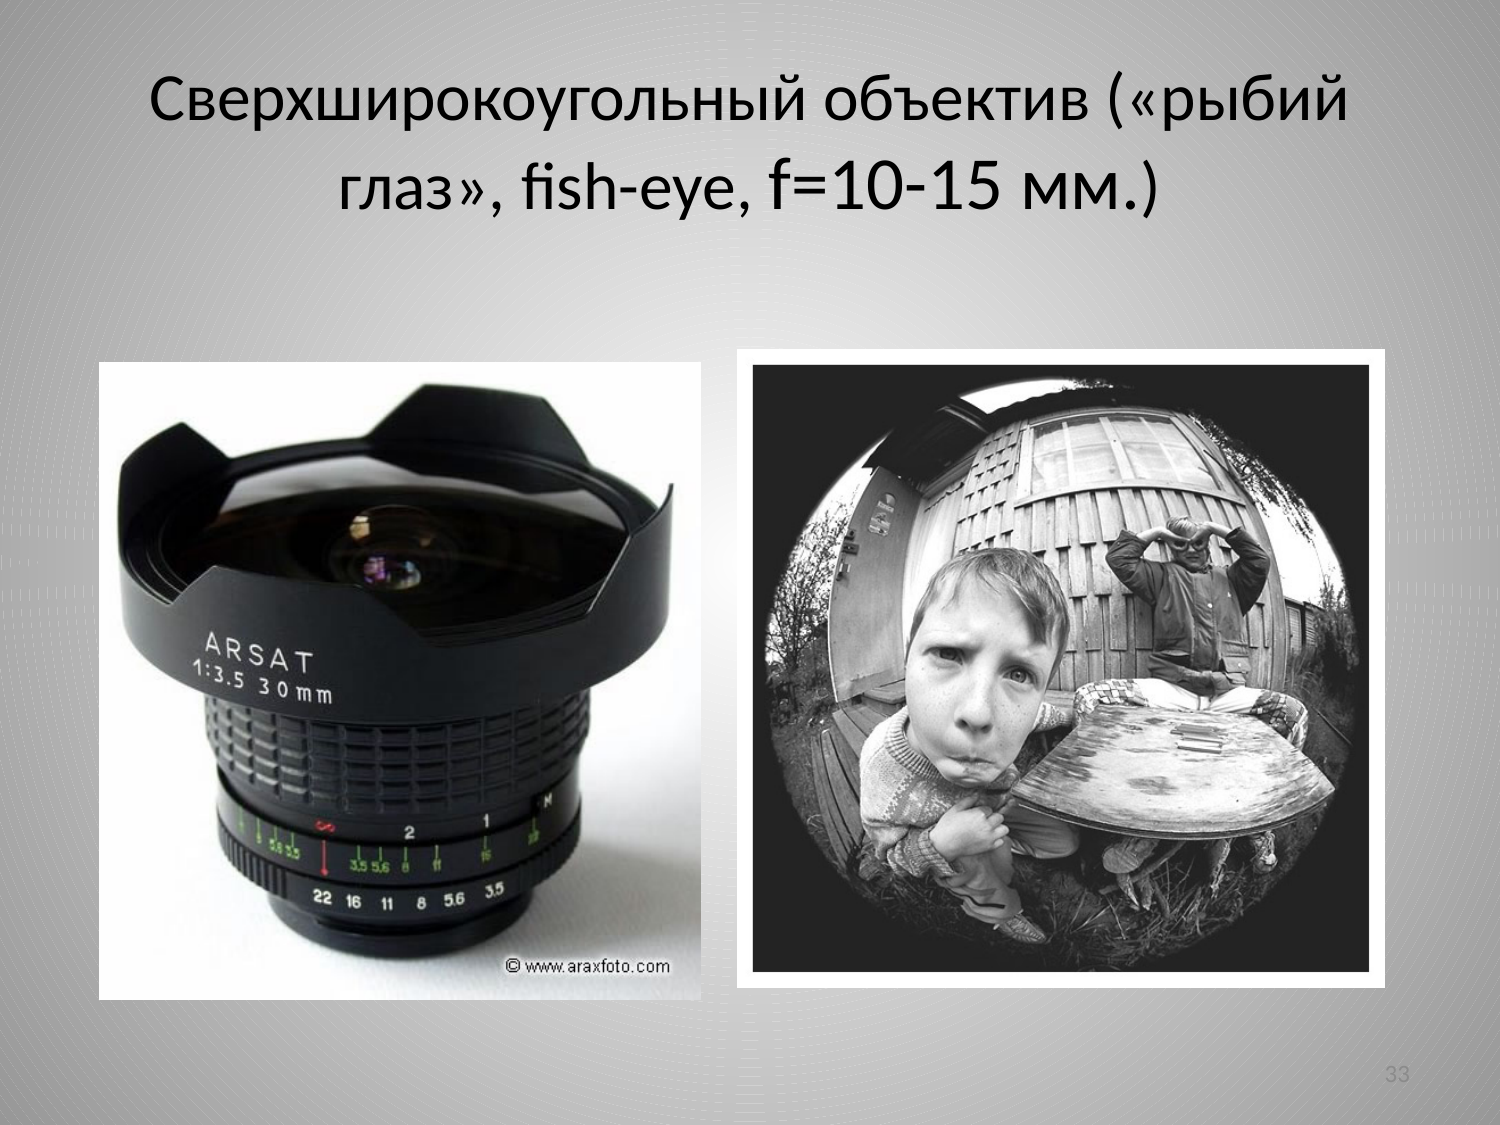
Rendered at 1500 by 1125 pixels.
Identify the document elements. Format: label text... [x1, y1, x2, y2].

title Сверхширокоугольный объектив («рыбий глаз», fish-eye, f=10-15 мм.) [75, 45, 1425, 233]
slide_number 33 [1074, 1042, 1425, 1103]
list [737, 349, 1385, 988]
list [99, 362, 701, 1001]
